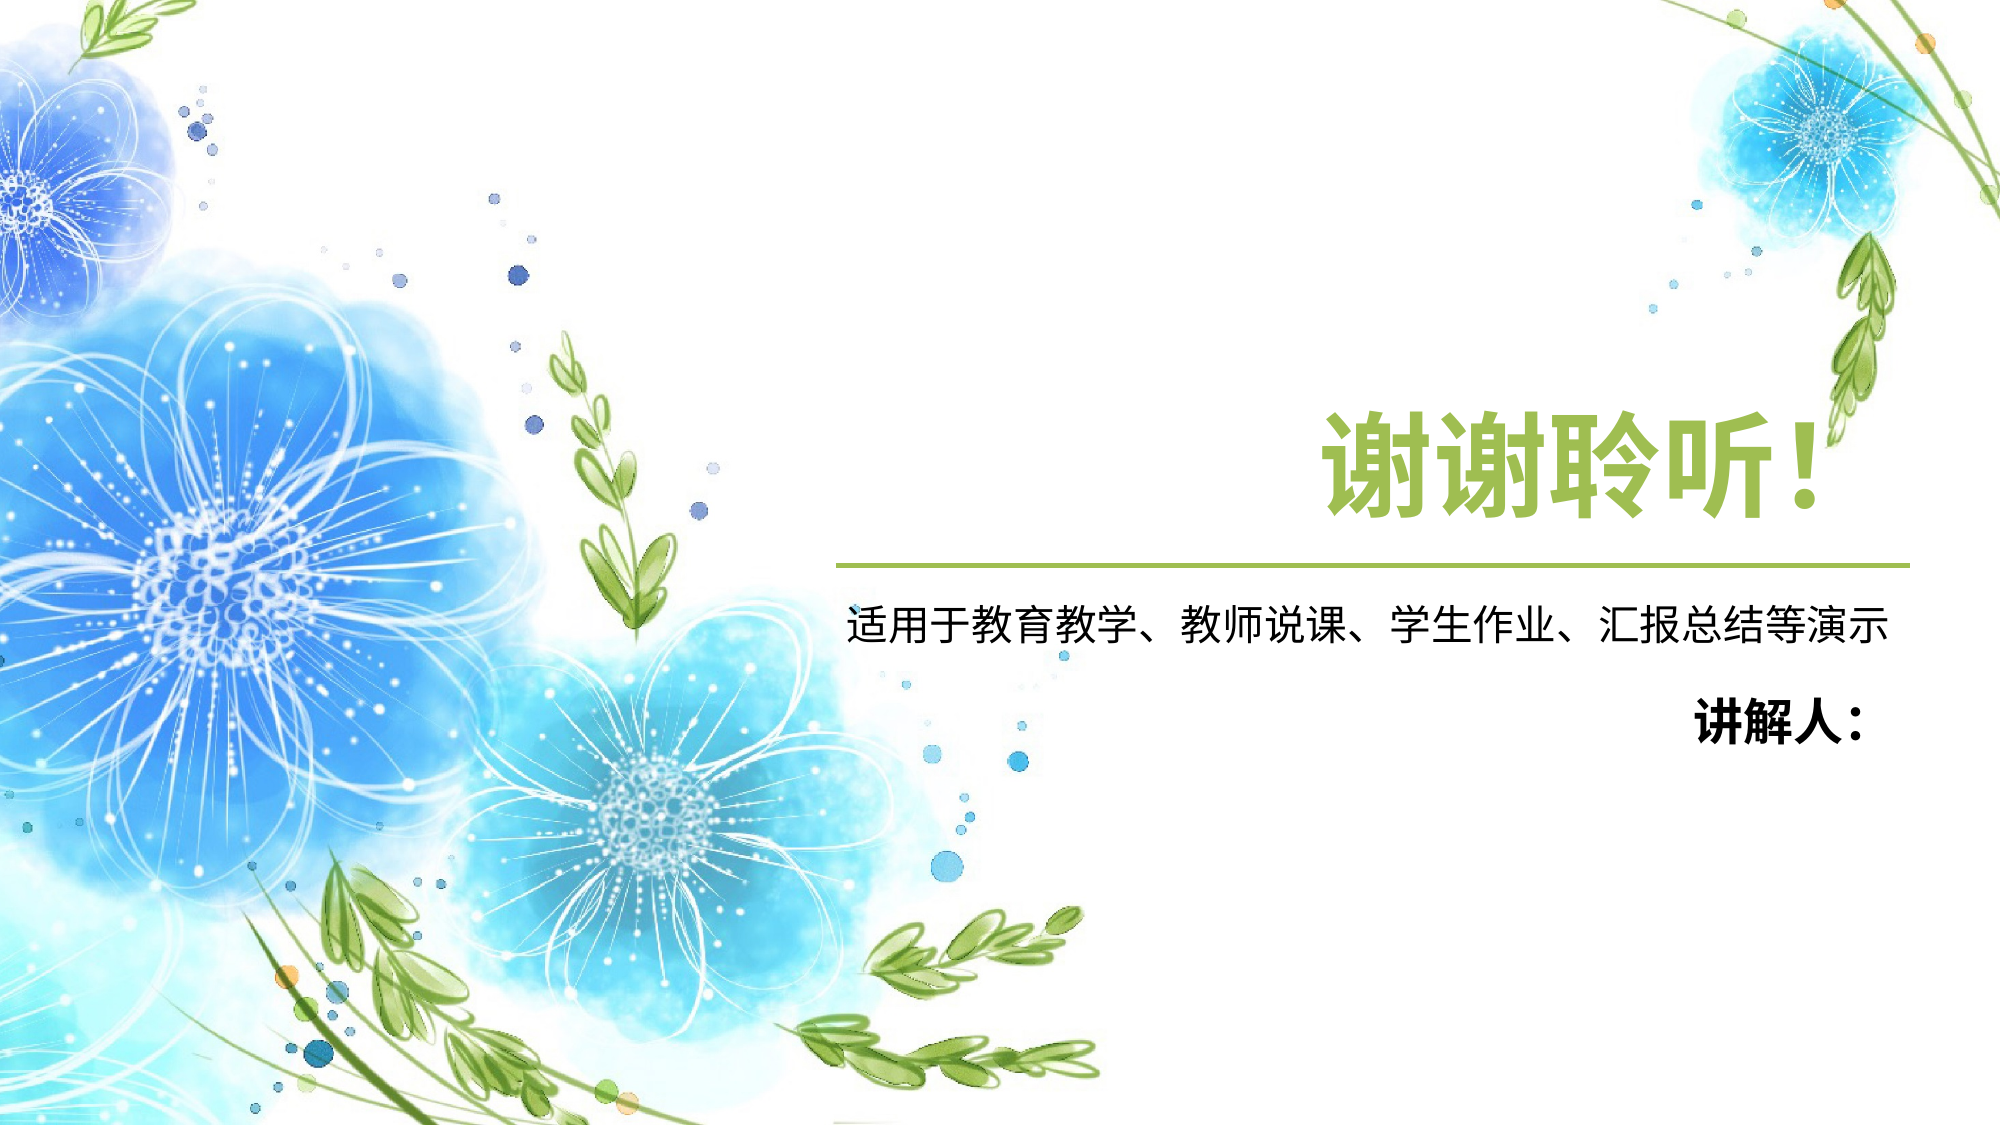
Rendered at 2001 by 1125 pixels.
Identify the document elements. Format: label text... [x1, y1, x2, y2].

text_box 谢谢聆听！ [1303, 386, 1907, 539]
text_box 适用于教育教学、教师说课、学生作业、汇报总结等演示 [1157, 591, 1906, 657]
text_box 讲解人： [1678, 682, 1909, 758]
picture [1543, 0, 2000, 462]
picture [0, 0, 1157, 1125]
